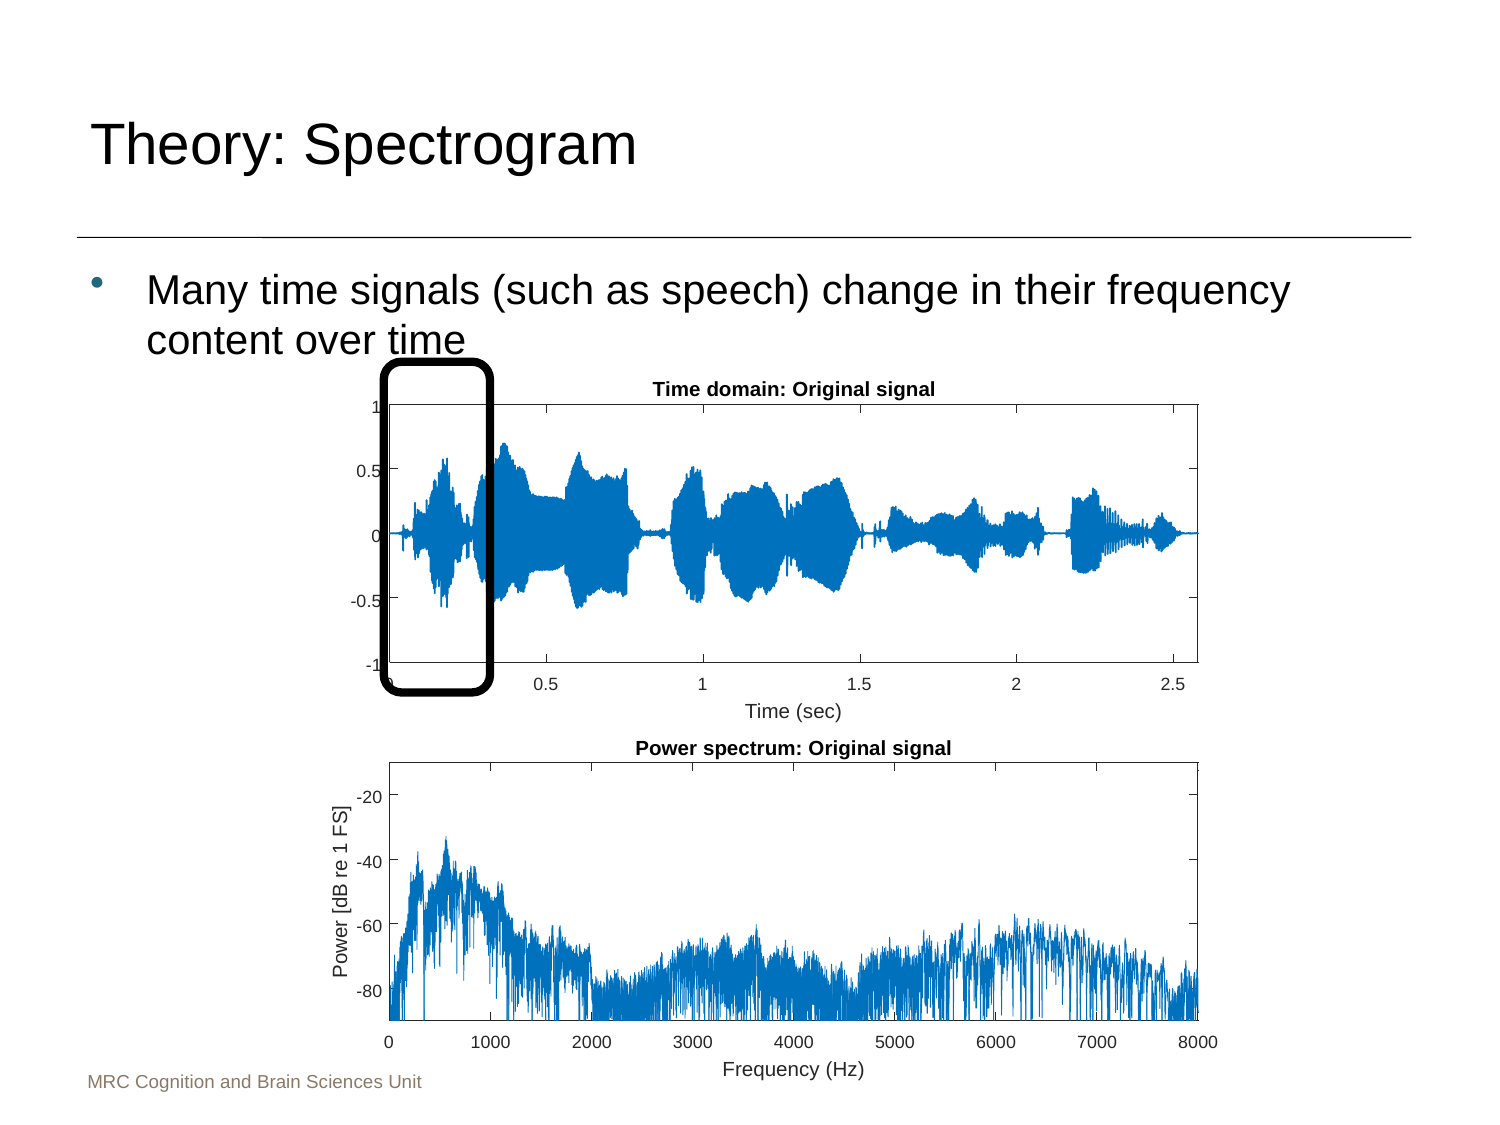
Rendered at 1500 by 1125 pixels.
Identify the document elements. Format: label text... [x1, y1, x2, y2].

picture [253, 346, 1296, 1103]
list Many time signals (such as speech) change in their frequency content over time [74, 255, 1413, 1062]
title Theory: Spectrogram [74, 74, 1413, 209]
